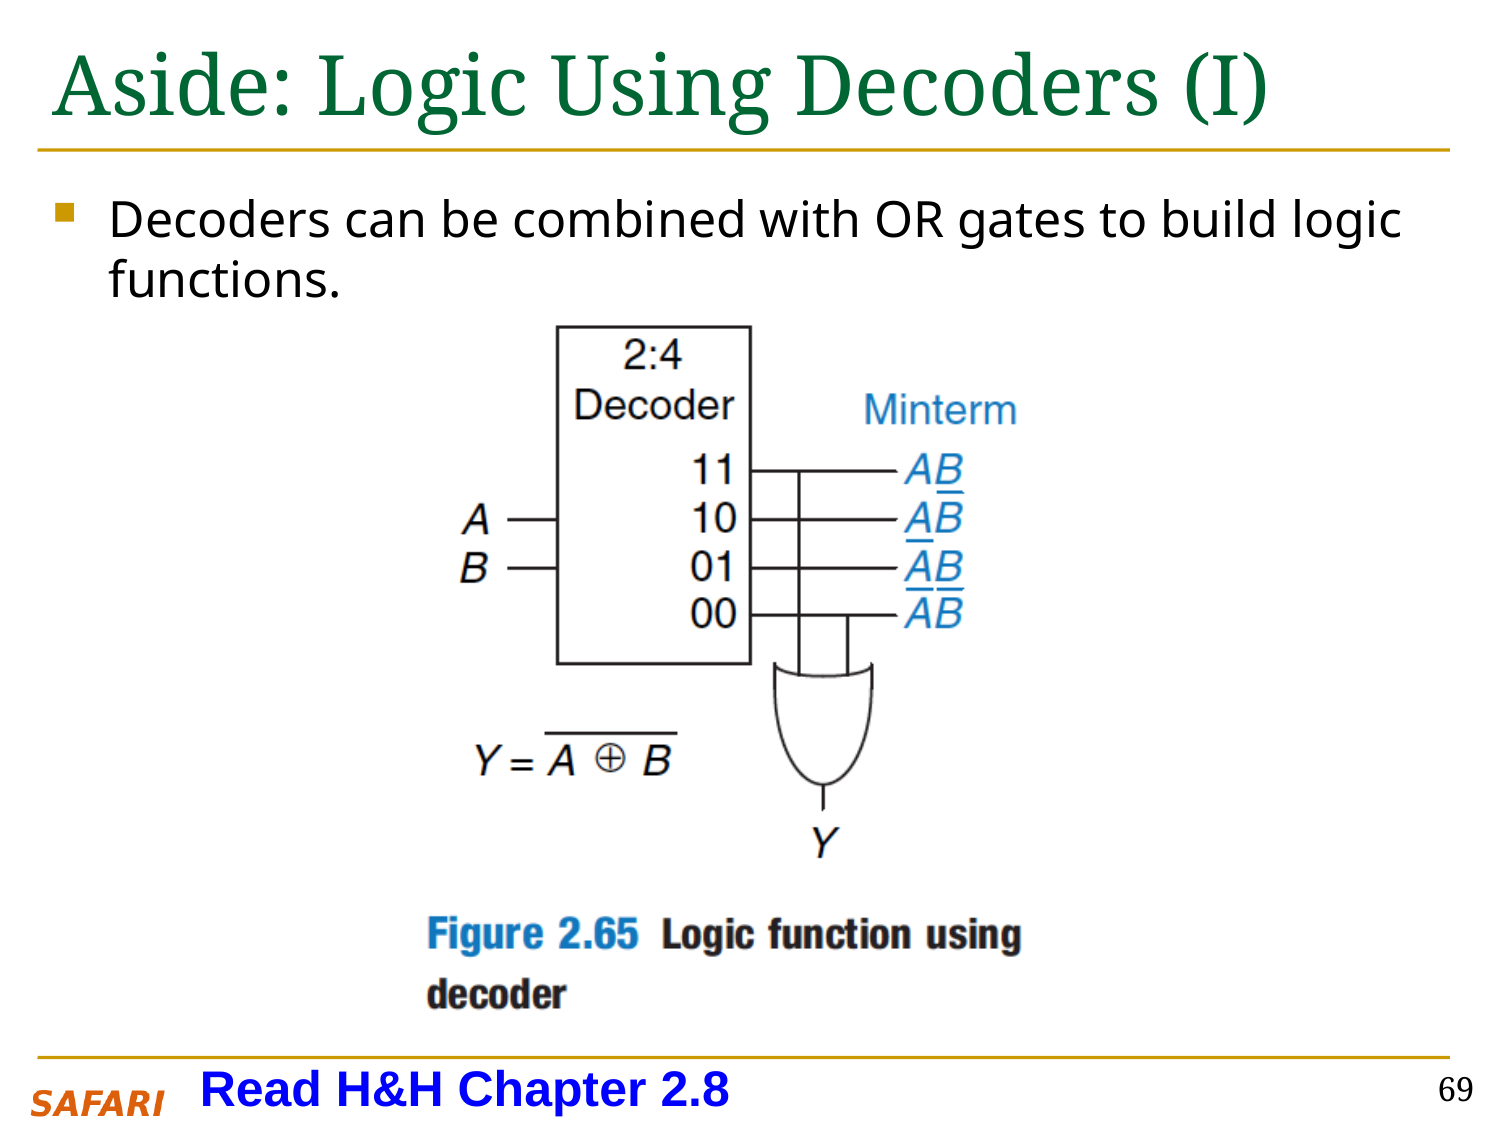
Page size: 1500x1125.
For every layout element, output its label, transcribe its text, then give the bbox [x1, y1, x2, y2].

text_box Read H&H Chapter 2.8 [184, 1049, 745, 1124]
title Aside: Logic Using Decoders (I) [37, 24, 1450, 170]
slide_number 69 [1139, 1045, 1490, 1121]
list Decoders can be combined with OR gates to build logic functions. [37, 179, 1450, 1025]
picture [399, 294, 1044, 1046]
picture [29, 1083, 169, 1124]
